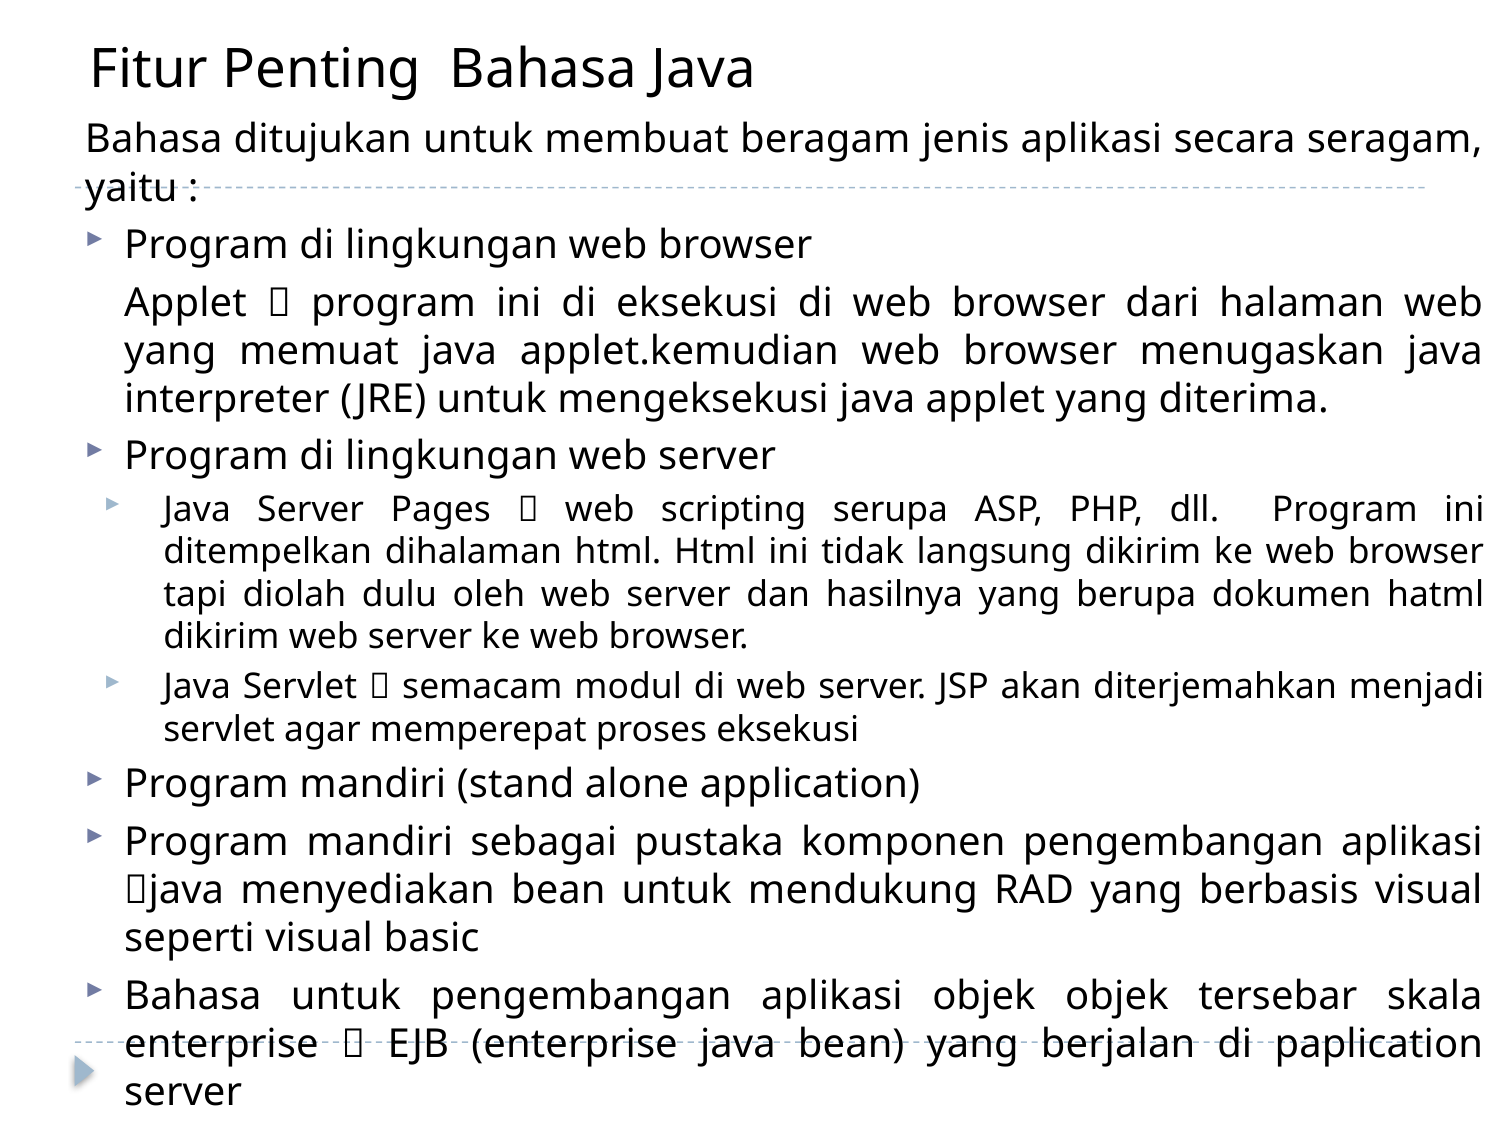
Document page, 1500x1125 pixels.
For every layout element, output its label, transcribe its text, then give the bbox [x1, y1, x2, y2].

title Fitur Penting Bahasa Java [75, 24, 1425, 105]
list Bahasa ditujukan untuk membuat beragam jenis aplikasi secara seragam, yaitu : Program di lingkungan web browser Applet  program ini di eksekusi di web browser dari halaman web yang memuat java applet.kemudian web browser menugaskan java interpreter (JRE) untuk mengeksekusi java applet yang diterima. Program di lingkungan web server Java Server Pages  web scripting serupa ASP, PHP, dll. Program ini ditempelkan dihalaman html. Html ini tidak langsung dikirim ke web browser tapi diolah dulu oleh web server dan hasilnya yang berupa dokumen hatml dikirim web server ke web browser. Java Servlet  semacam modul di web server. JSP akan diterjemahkan menjadi servlet agar memperepat proses eksekusi Program mandiri (stand alone application) Program mandiri sebagai pustaka komponen pengembangan aplikasi java menyediakan bean untuk mendukung RAD yang berbasis visual seperti visual basic Bahasa untuk pengembangan aplikasi objek objek tersebar skala enterprise  EJB (enterprise java bean) yang berjalan di paplication server [70, 105, 1500, 1125]
